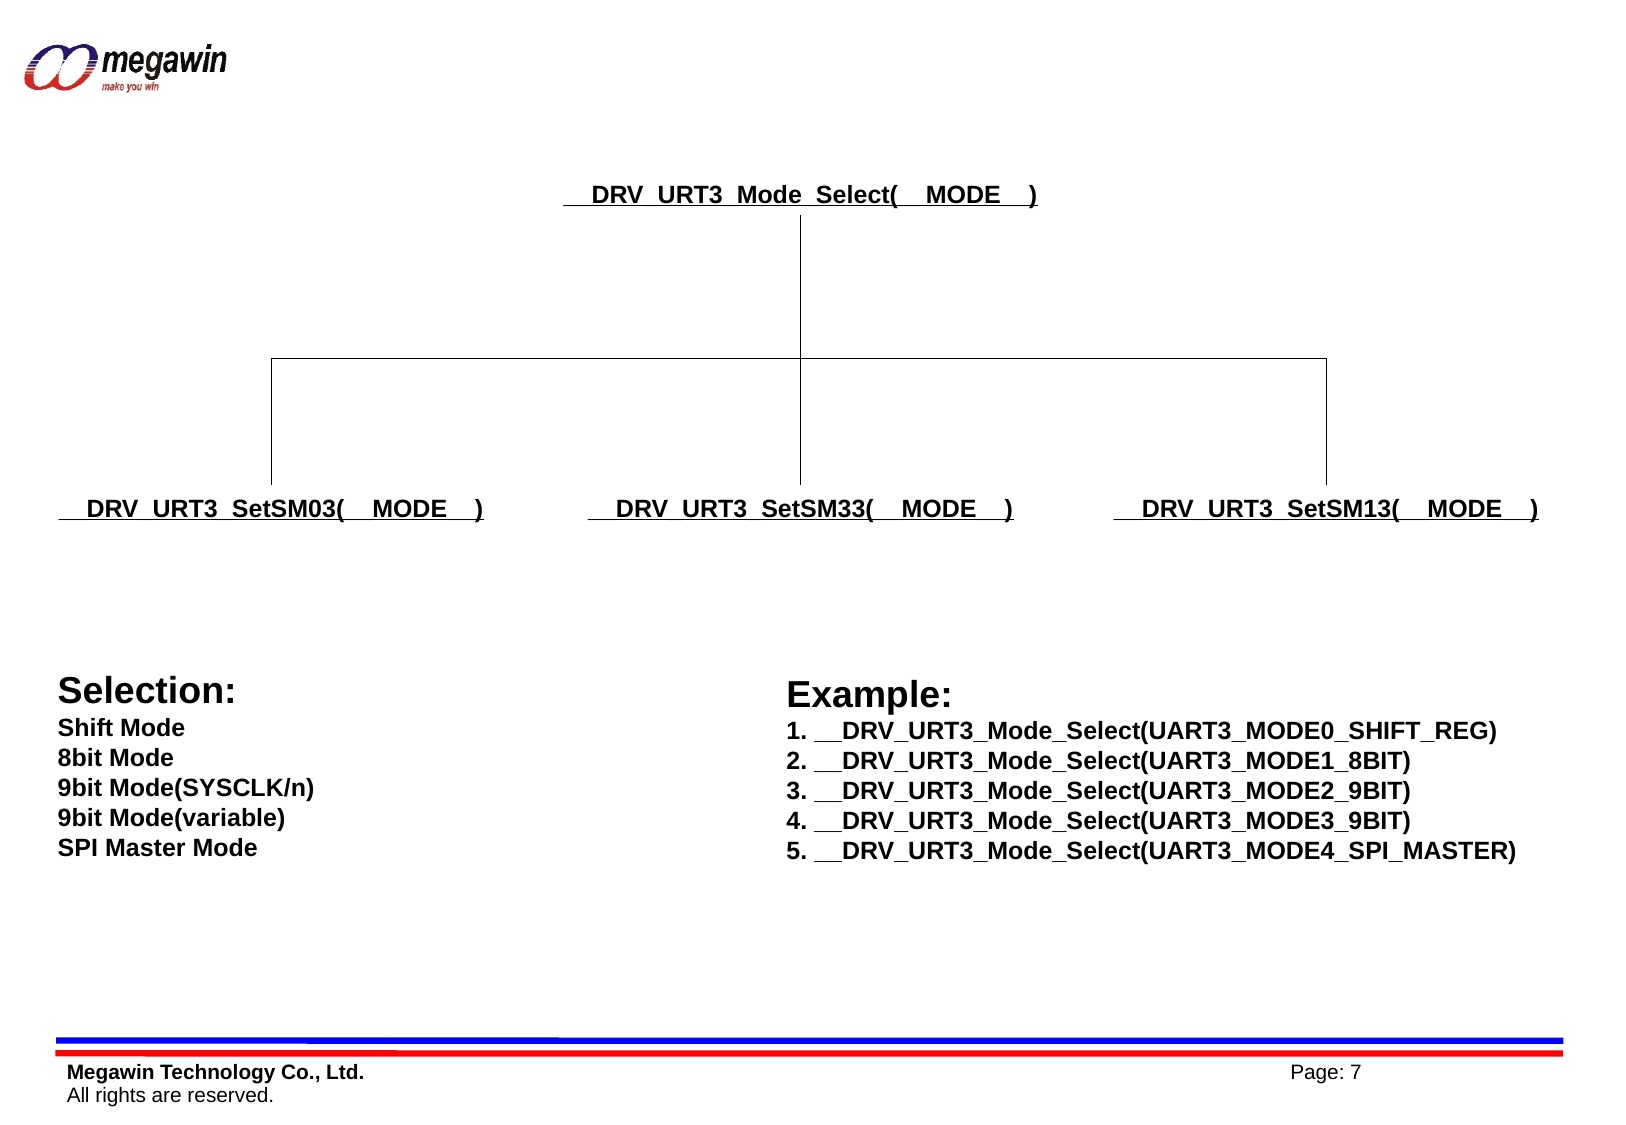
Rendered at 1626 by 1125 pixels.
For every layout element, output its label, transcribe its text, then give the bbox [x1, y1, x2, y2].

text_box __DRV_URT3_Mode_Select(__MODE__) [548, 170, 1053, 216]
text_box Selection: Shift Mode 8bit Mode 9bit Mode(SYSCLK/n) 9bit Mode(variable) SPI Master Mode [42, 659, 400, 869]
text_box Example: 1. __DRV_URT3_Mode_Select(UART3_MODE0_SHIFT_REG) 2. __DRV_URT3_Mode_Select(UART3_MODE1_8BIT) 3. __DRV_URT3_Mode_Select(UART3_MODE2_9BIT) 4. __DRV_URT3_Mode_Select(UART3_MODE3_9BIT) 5. __DRV_URT3_Mode_Select(UART3_MODE4_SPI_MASTER) [771, 662, 1546, 902]
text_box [776, 358, 1327, 485]
text_box __DRV_URT3_SetSM33(__MODE__) [573, 485, 1029, 530]
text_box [271, 358, 776, 485]
picture [19, 37, 231, 97]
text_box __DRV_URT3_SetSM13(__MODE__) [1099, 485, 1555, 530]
text_box __DRV_URT3_SetSM03(__MODE__) [44, 485, 500, 530]
